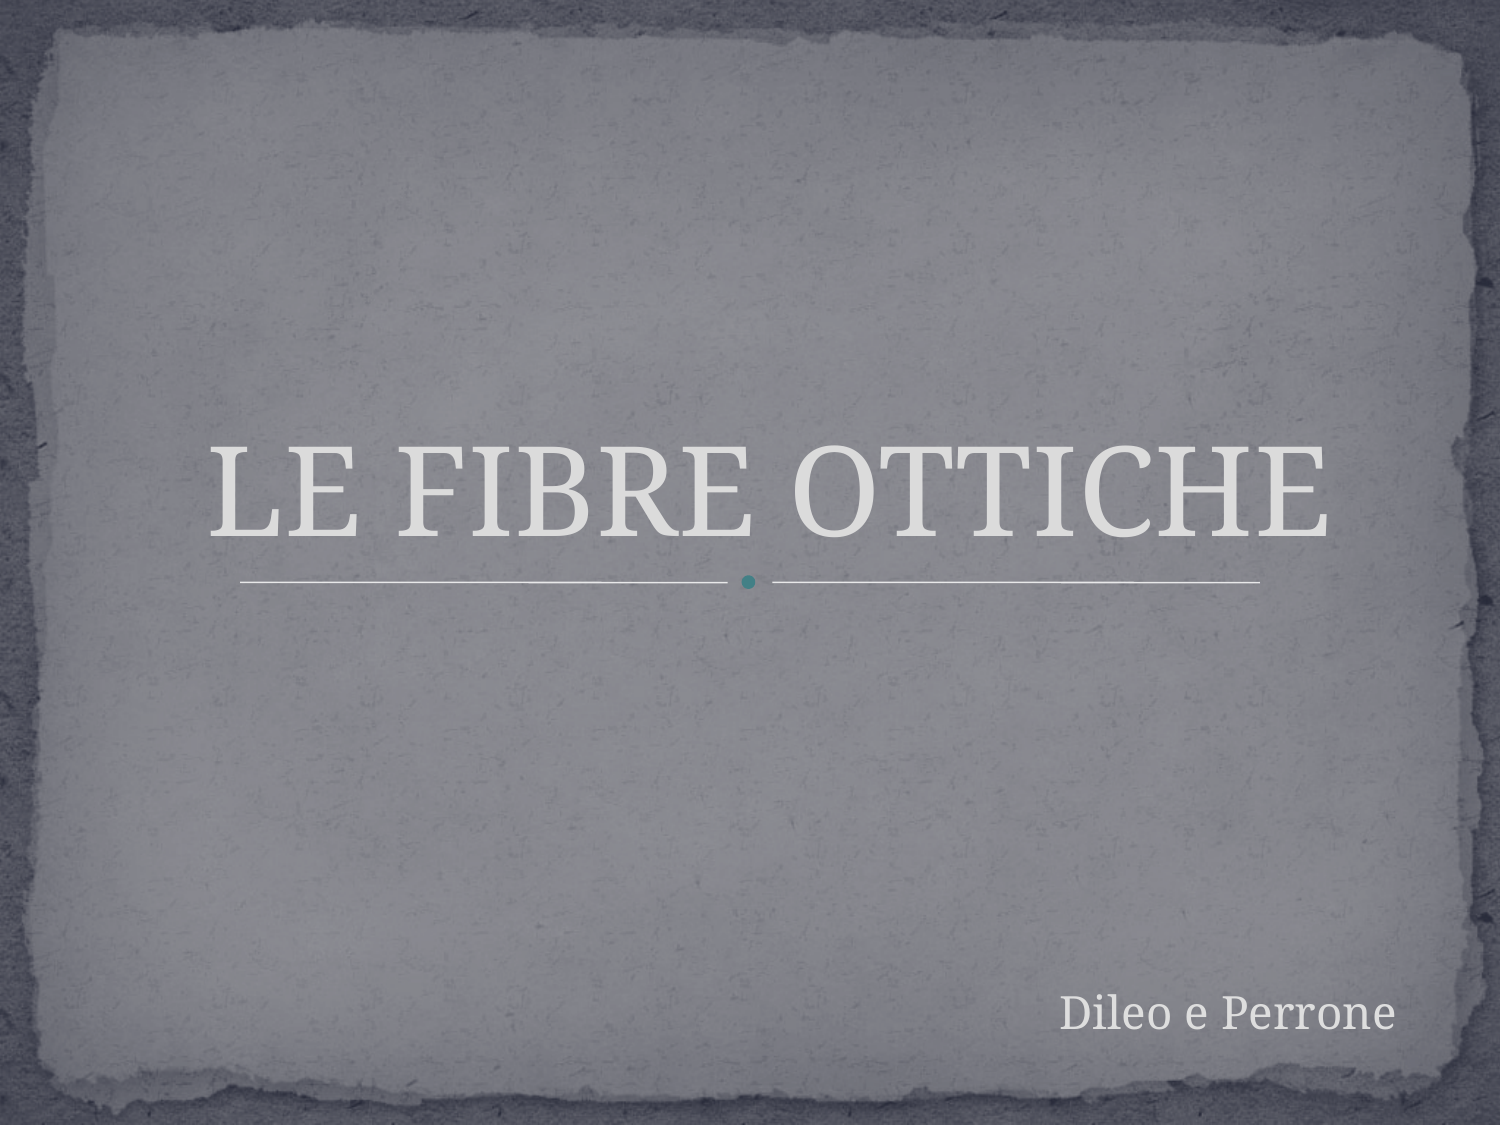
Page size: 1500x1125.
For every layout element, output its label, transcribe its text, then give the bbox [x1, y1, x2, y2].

text_box Dileo e Perrone [1009, 975, 1447, 1071]
text_box LE FIBRE OTTICHE [88, 408, 1451, 569]
picture [0, 0, 1500, 1125]
